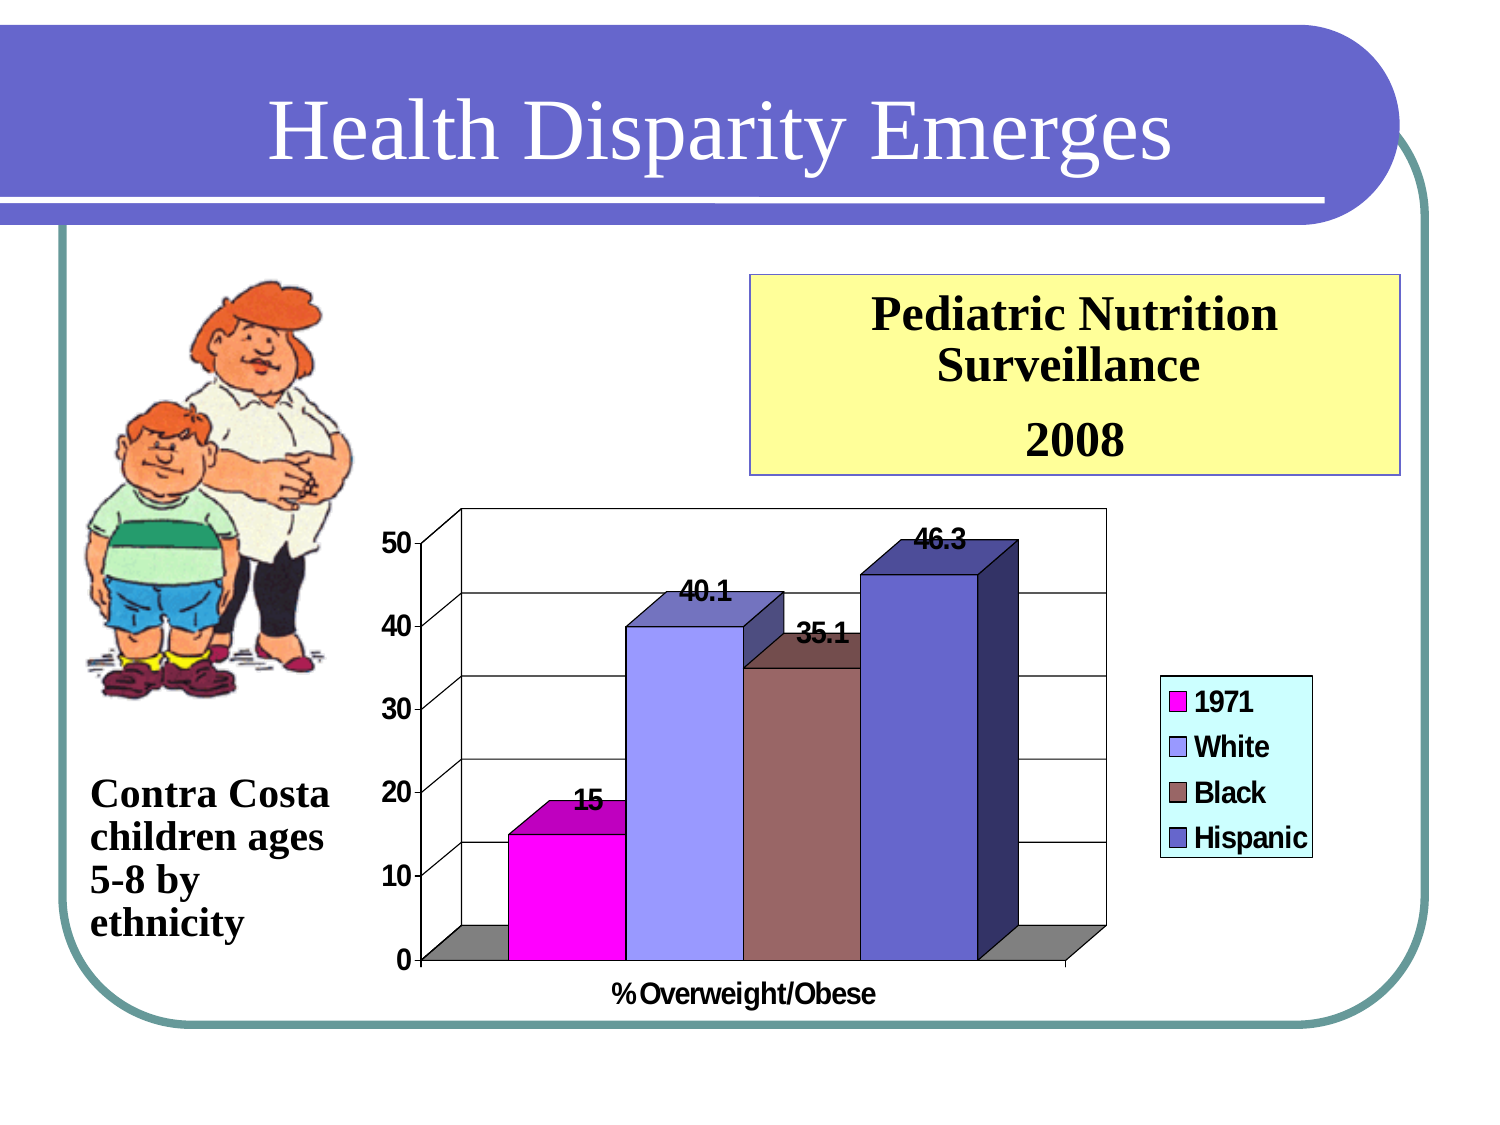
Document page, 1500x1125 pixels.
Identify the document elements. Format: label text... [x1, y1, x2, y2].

text_box Contra Costa children ages 5-8 by ethnicity [74, 717, 332, 953]
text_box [337, 493, 1326, 1051]
picture [74, 274, 357, 703]
text_box Pediatric Nutrition Surveillance 2008 [750, 274, 1400, 475]
text_box Health Disparity Emerges [128, 67, 1313, 188]
